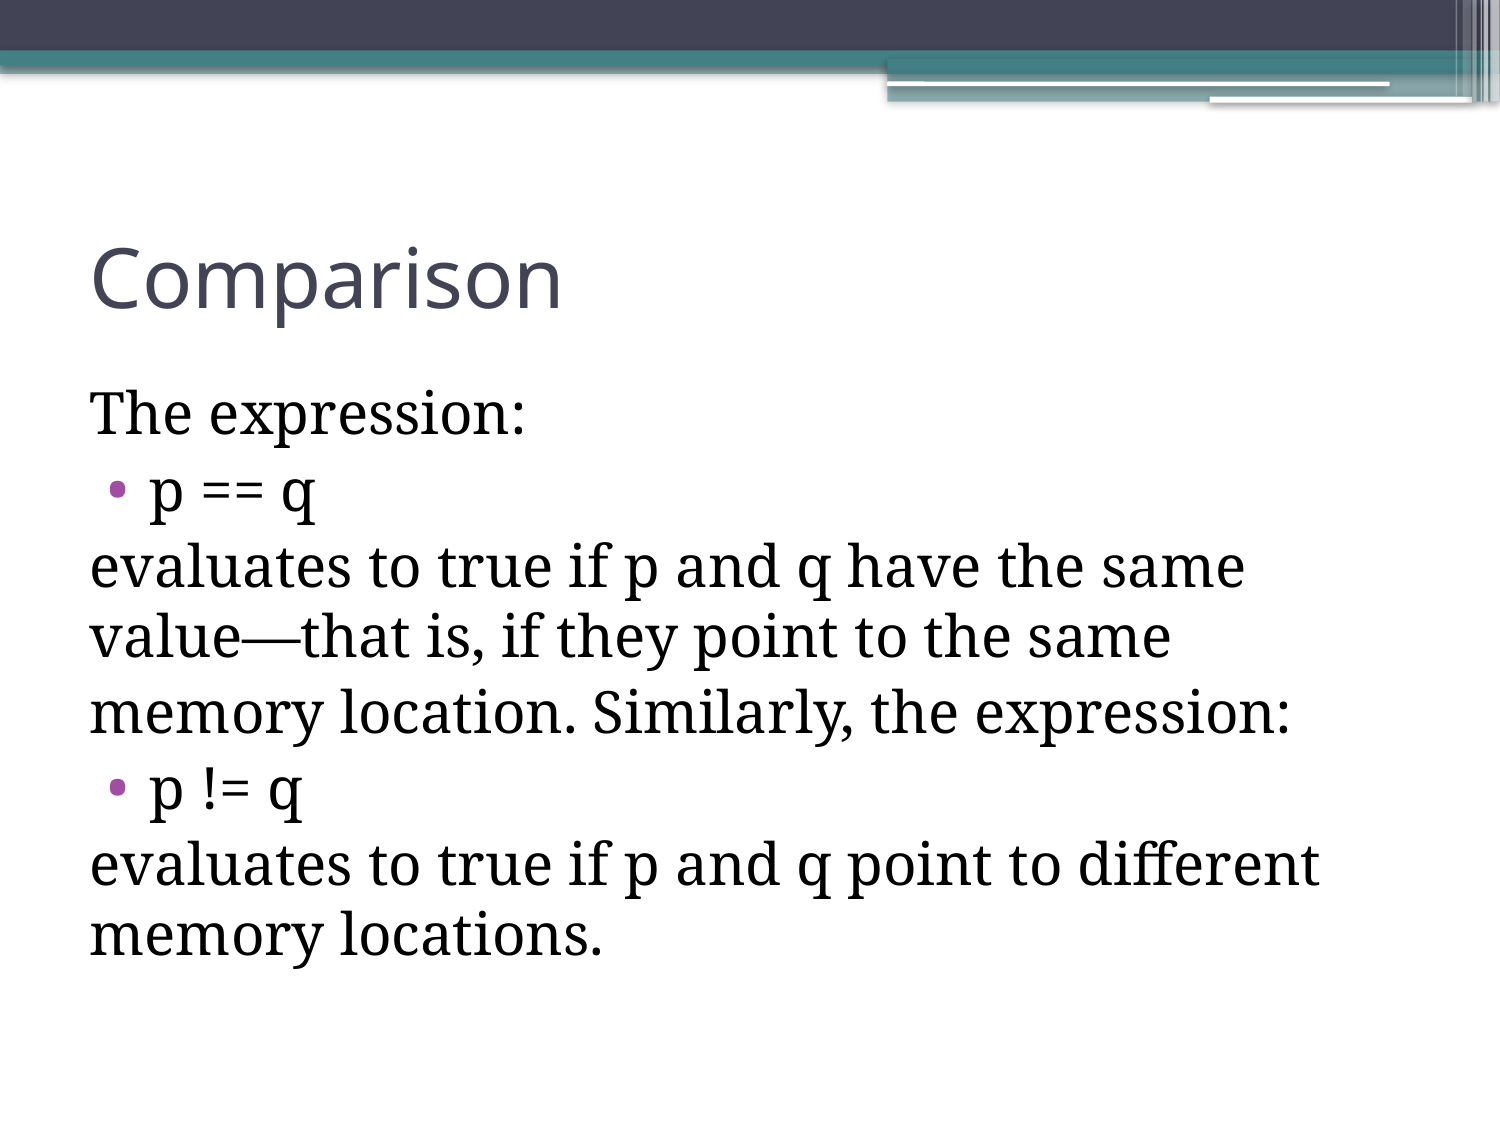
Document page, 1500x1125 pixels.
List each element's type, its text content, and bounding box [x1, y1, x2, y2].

title Comparison [75, 187, 1425, 363]
list The expression: p == q evaluates to true if p and q have the same value—that is, if they point to the same memory location. Similarly, the expression: p != q evaluates to true if p and q point to different memory locations. [75, 368, 1425, 1079]
